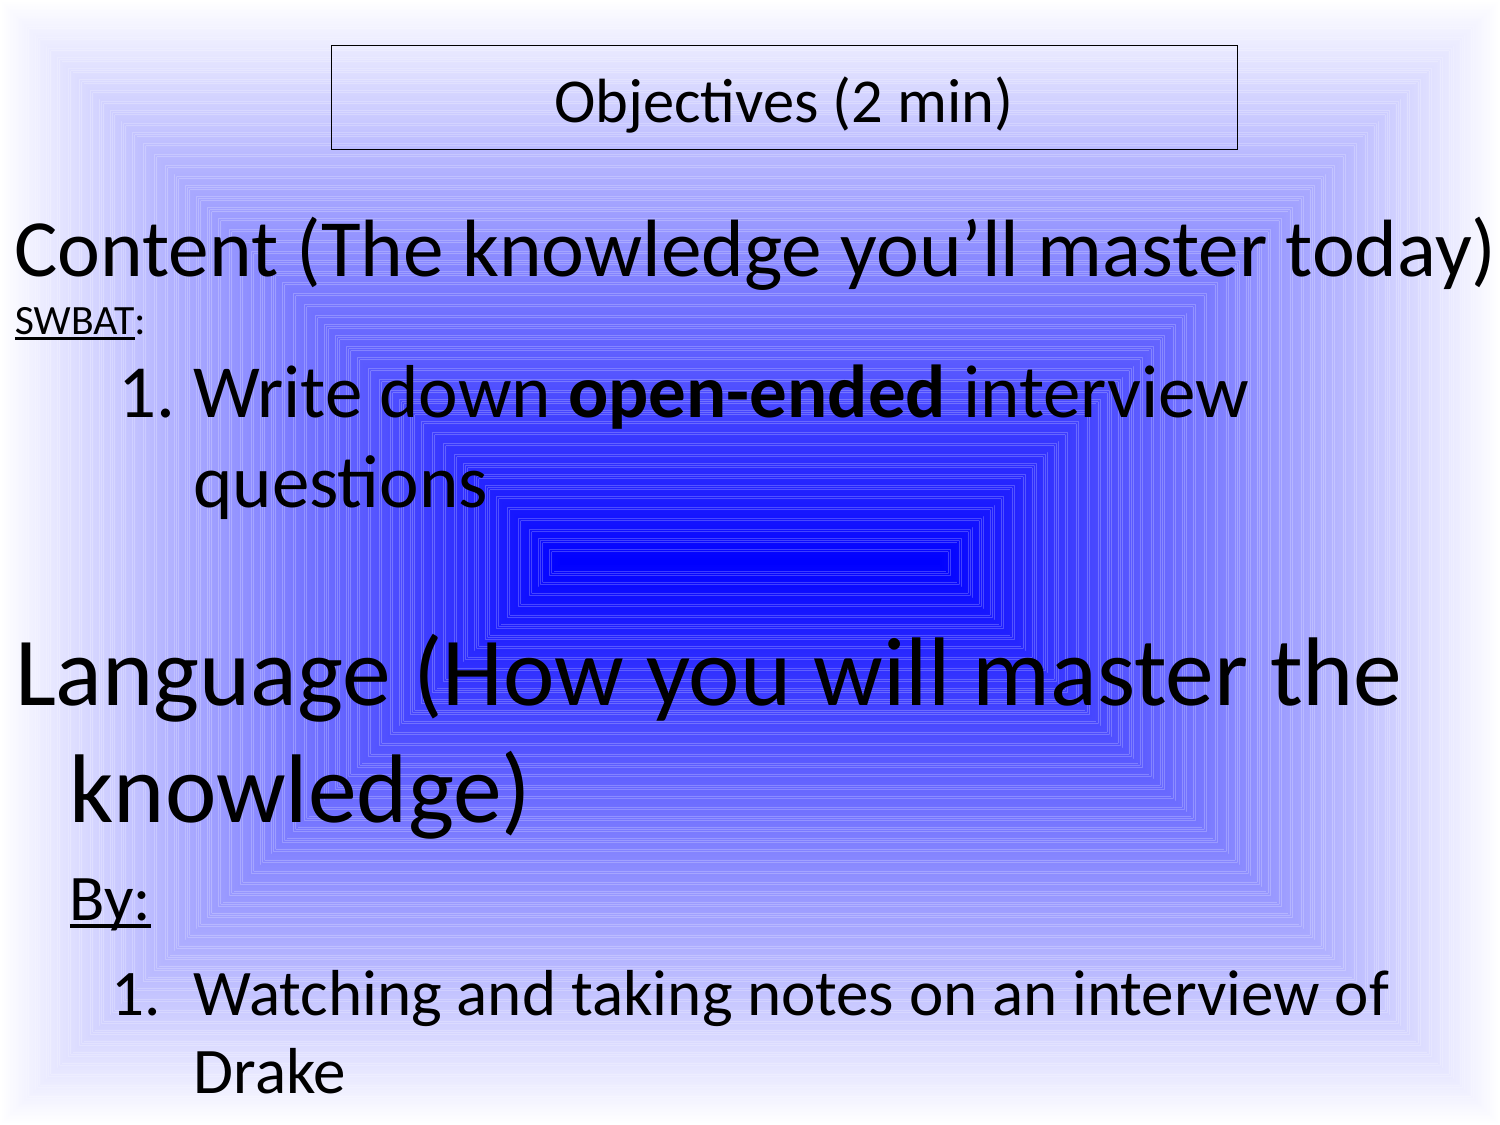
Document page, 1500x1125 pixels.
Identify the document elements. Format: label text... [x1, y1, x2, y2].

list Language (How you will master the knowledge) By: Watching and taking notes on an interview of Drake [0, 555, 1500, 1125]
text_box Content (The knowledge you’ll master today) SWBAT: Write down open-ended interview questions [0, 187, 1500, 555]
title Objectives (2 min) [331, 45, 1238, 150]
